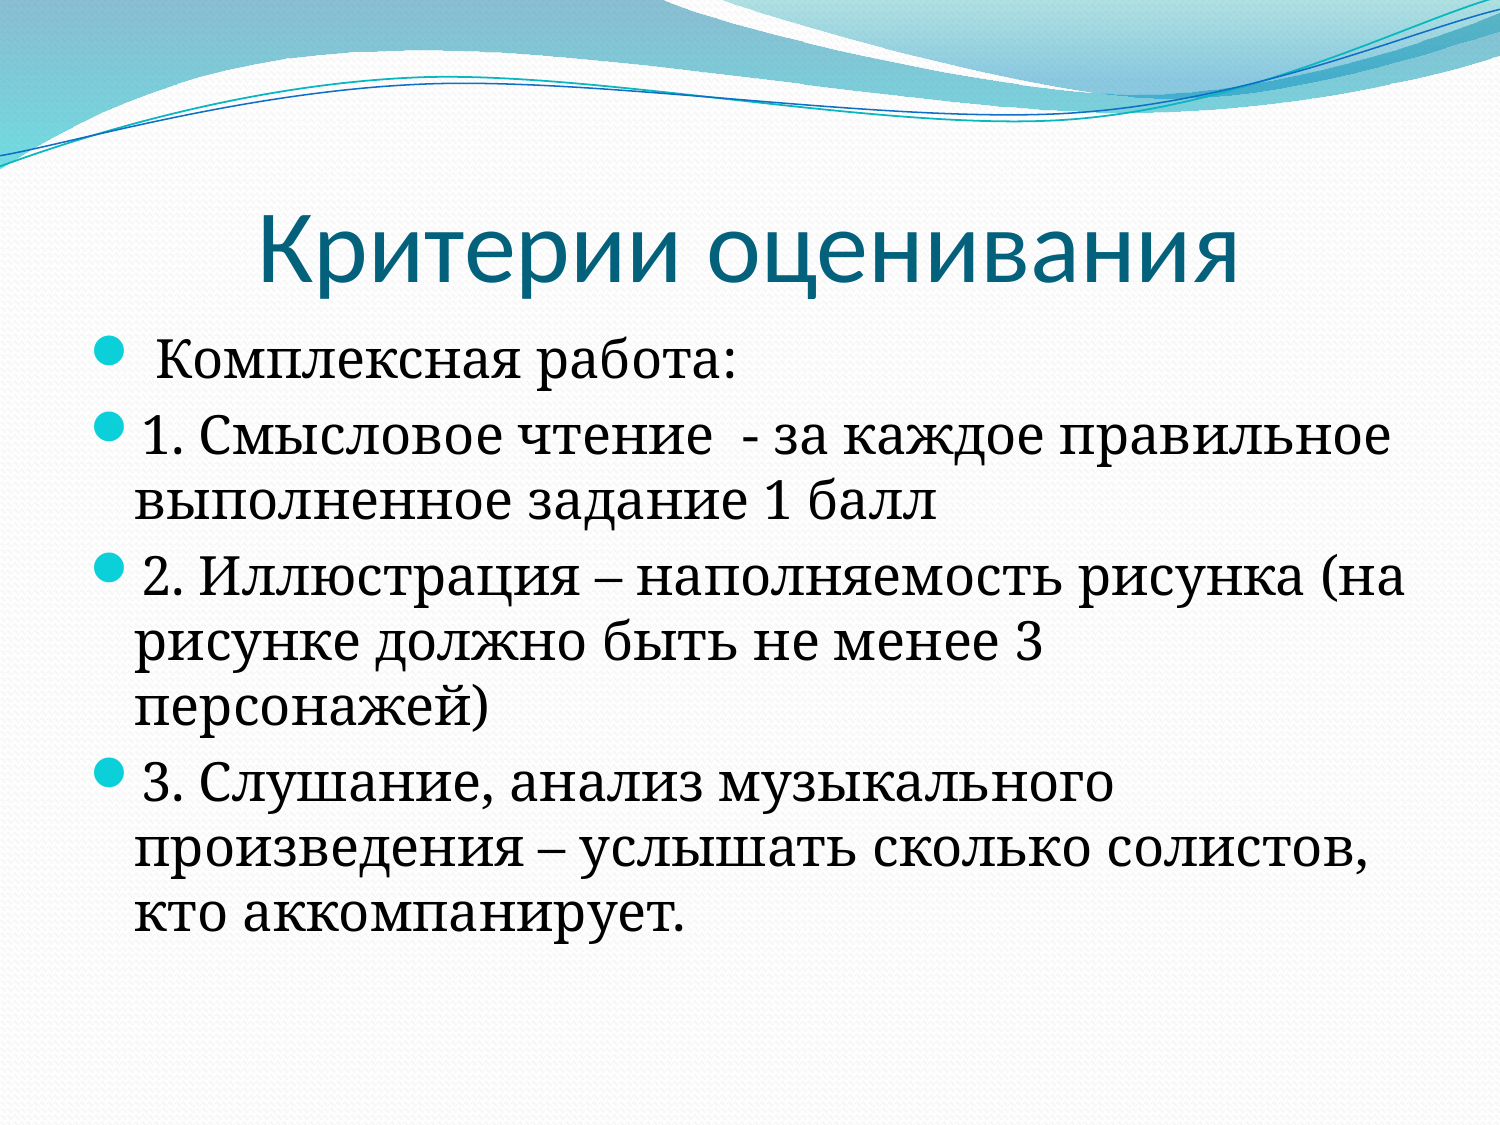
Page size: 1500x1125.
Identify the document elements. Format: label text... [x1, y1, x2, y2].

list Комплексная работа: 1. Смысловое чтение - за каждое правильное выполненное задание 1 балл 2. Иллюстрация – наполняемость рисунка (на рисунке должно быть не менее 3 персонажей) 3. Слушание, анализ музыкального произведения – услышать сколько солистов, кто аккомпанирует. [75, 317, 1425, 1038]
title Критерии оценивания [75, 115, 1425, 303]
